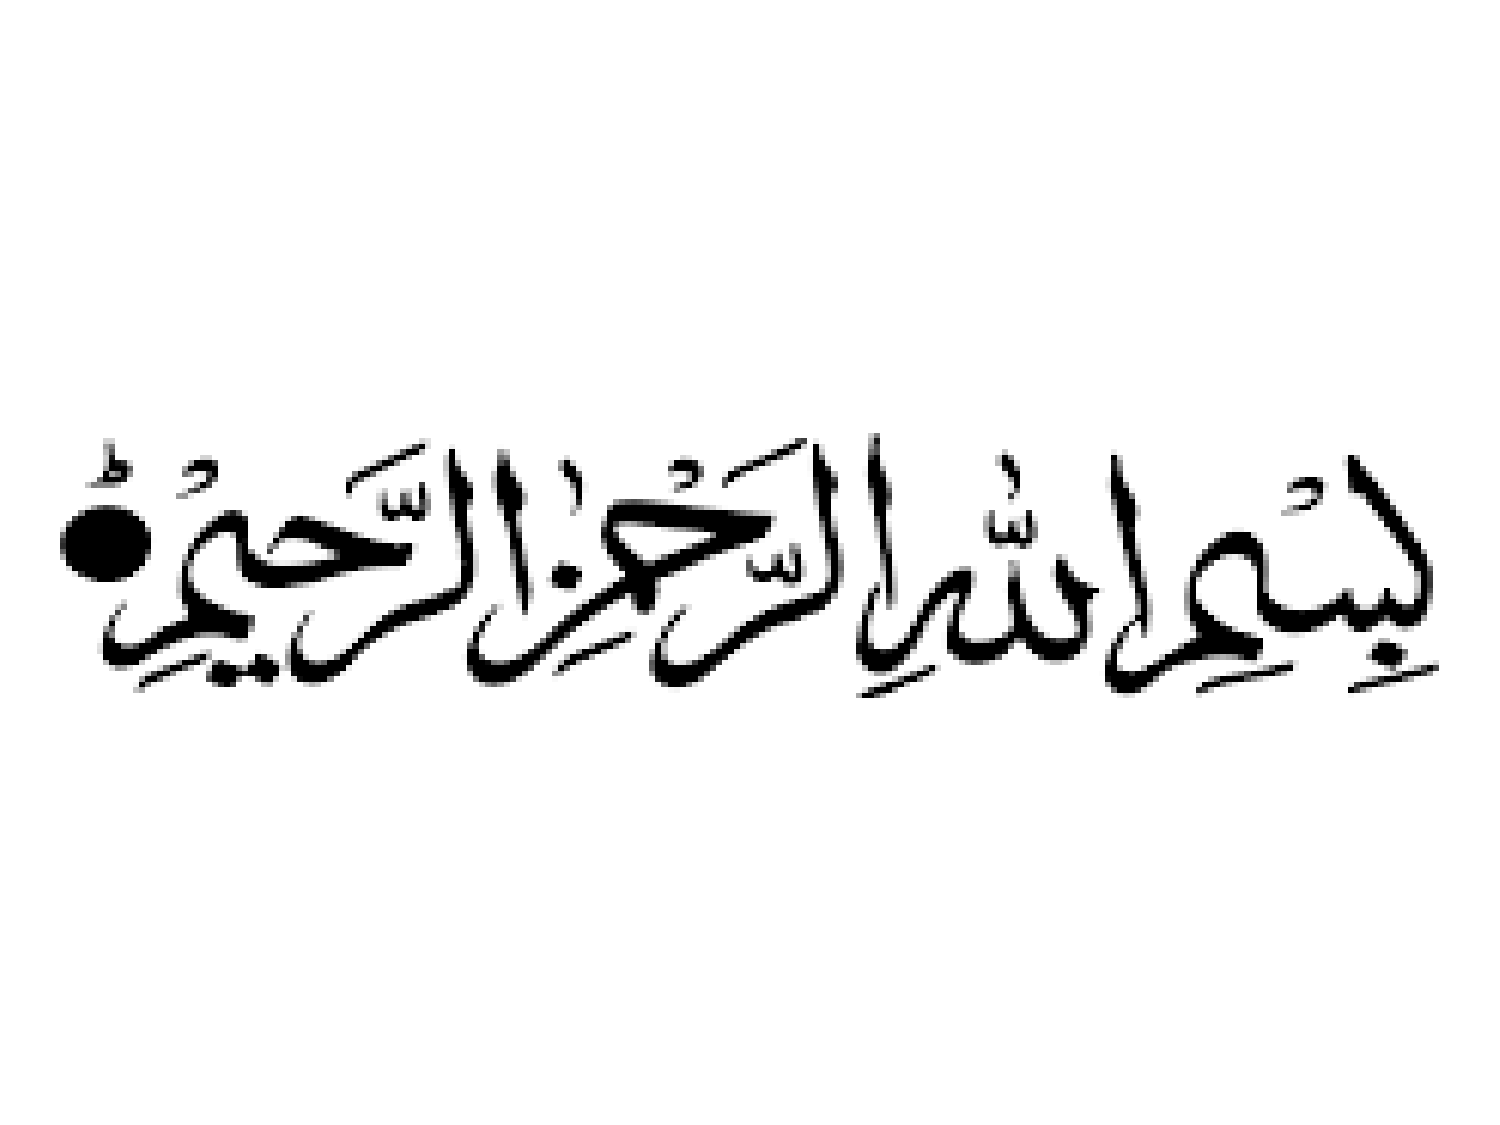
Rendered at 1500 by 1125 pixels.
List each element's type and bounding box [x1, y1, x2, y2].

list [0, 1, 1500, 1125]
